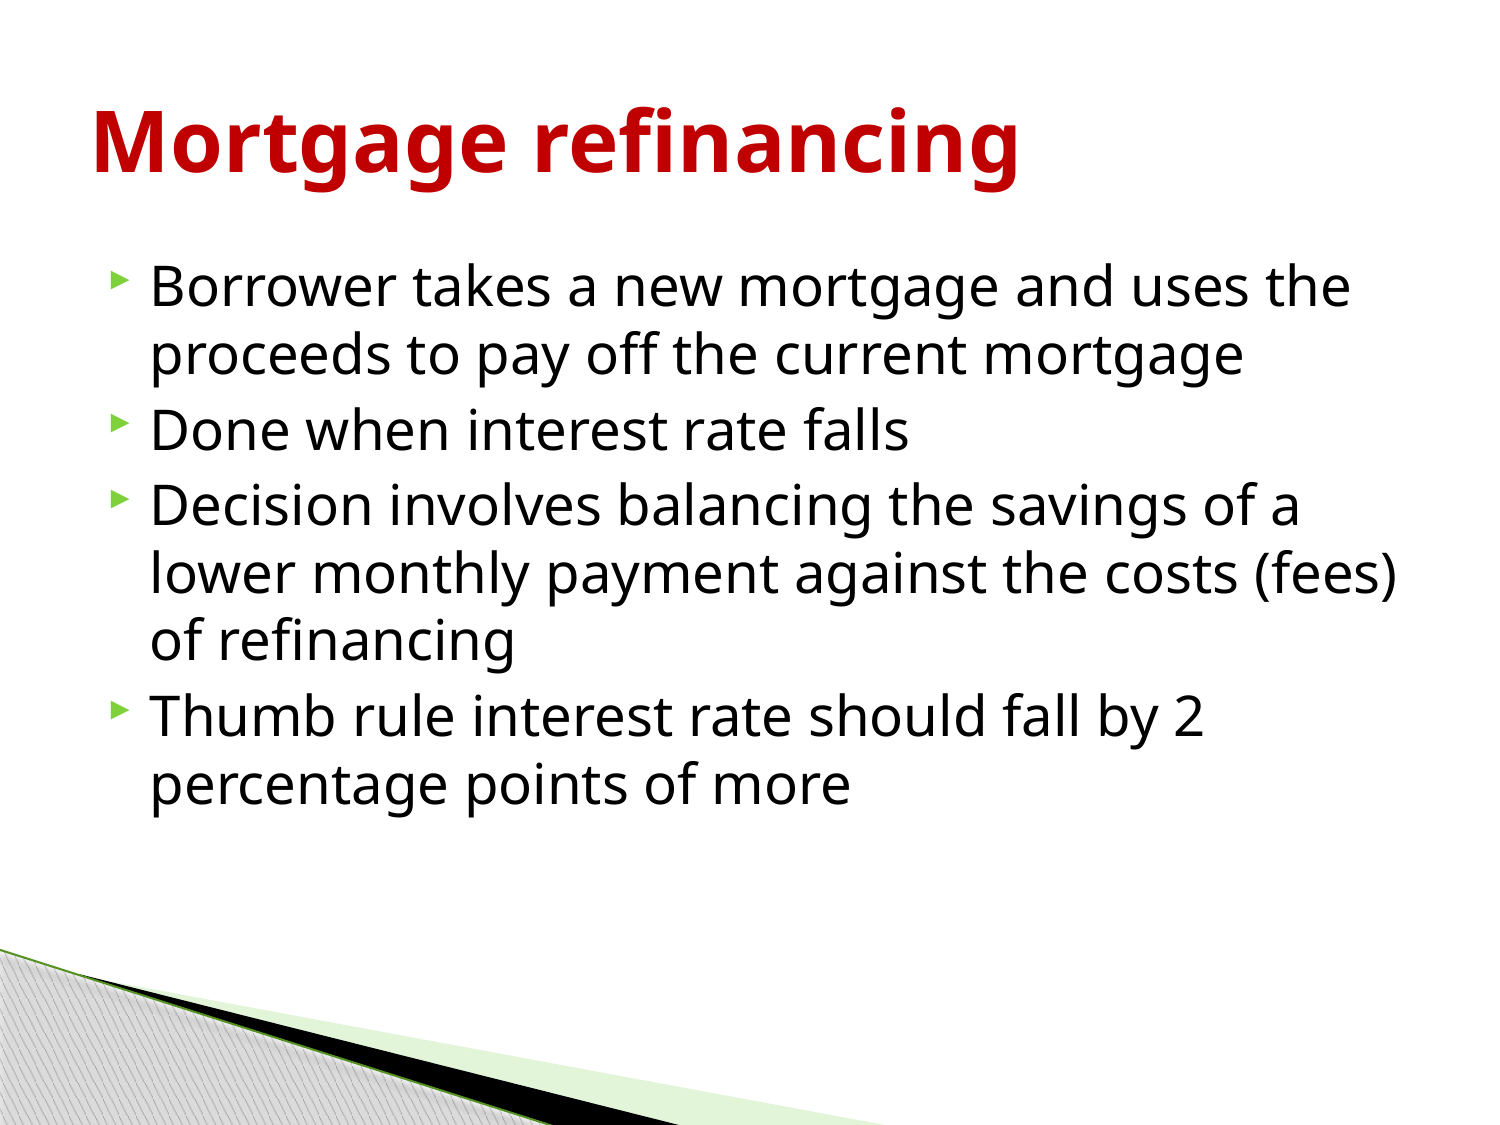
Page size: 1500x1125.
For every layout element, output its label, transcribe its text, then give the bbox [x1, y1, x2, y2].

title Mortgage refinancing [75, 45, 1425, 233]
list Borrower takes a new mortgage and uses the proceeds to pay off the current mortgage Done when interest rate falls Decision involves balancing the savings of a lower monthly payment against the costs (fees) of refinancing Thumb rule interest rate should fall by 2 percentage points of more [75, 243, 1425, 986]
